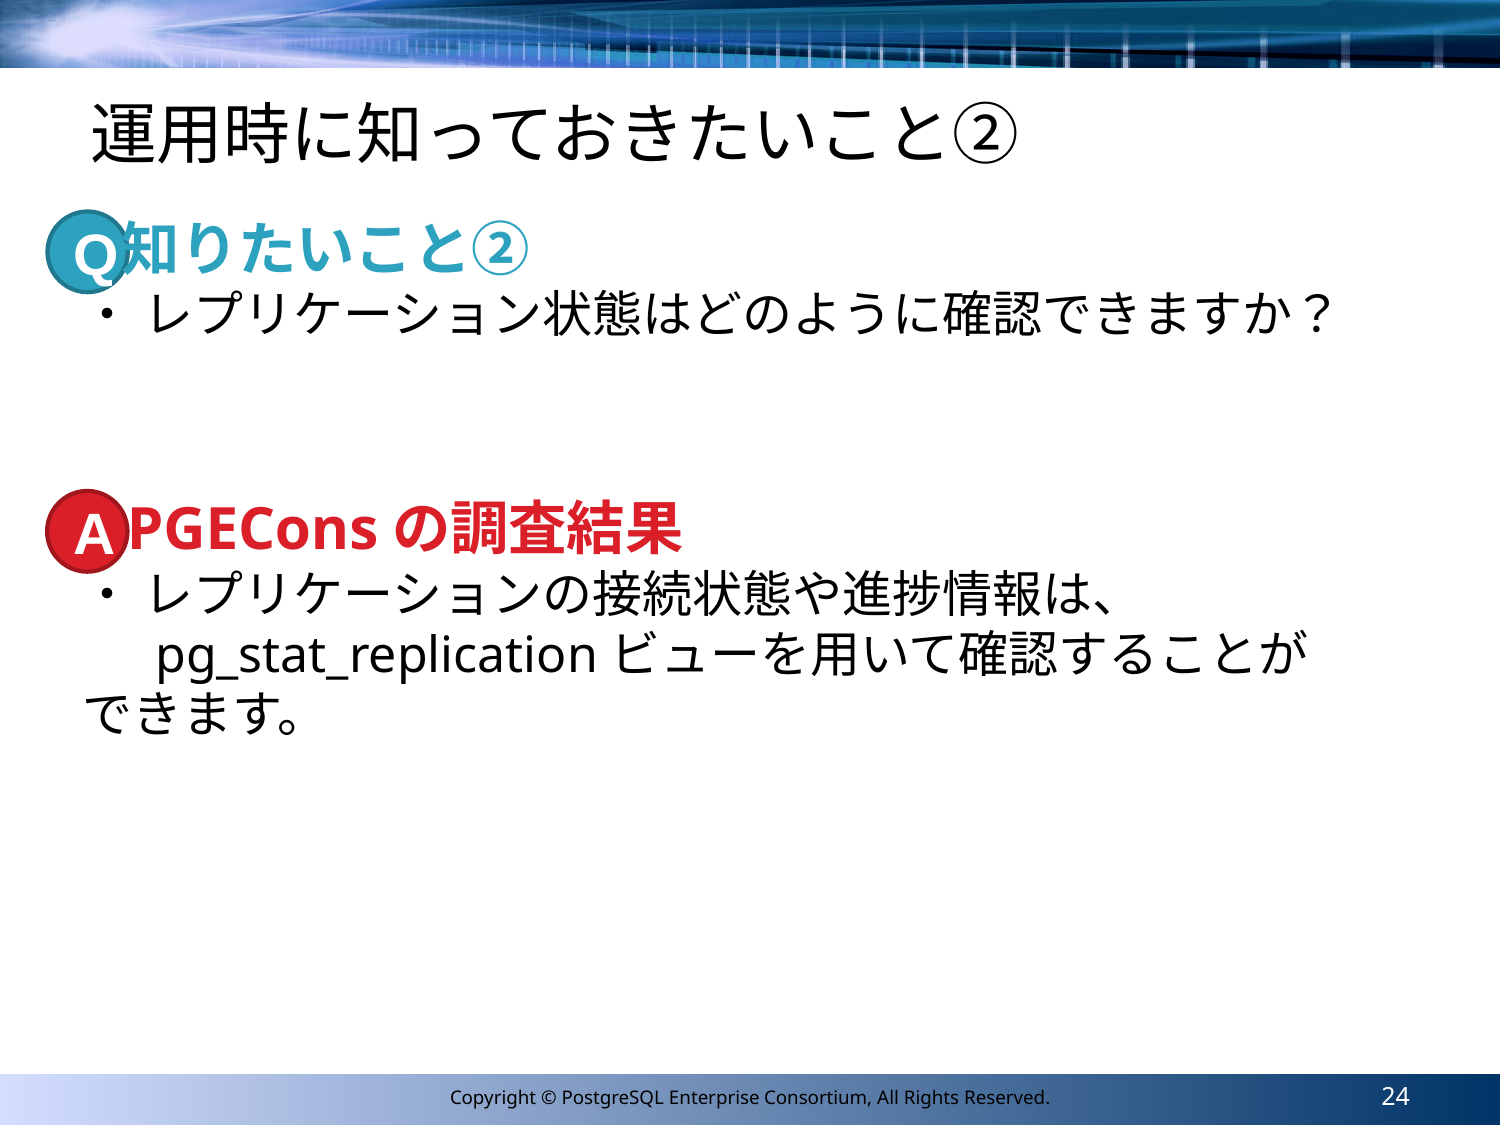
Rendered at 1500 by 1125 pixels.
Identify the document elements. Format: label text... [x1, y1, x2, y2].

slide_number 24 [1074, 1074, 1426, 1123]
picture [0, 0, 1500, 68]
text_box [47, 204, 1367, 352]
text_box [46, 483, 1367, 692]
title 運用時に知っておきたいこと② [74, 81, 1426, 183]
